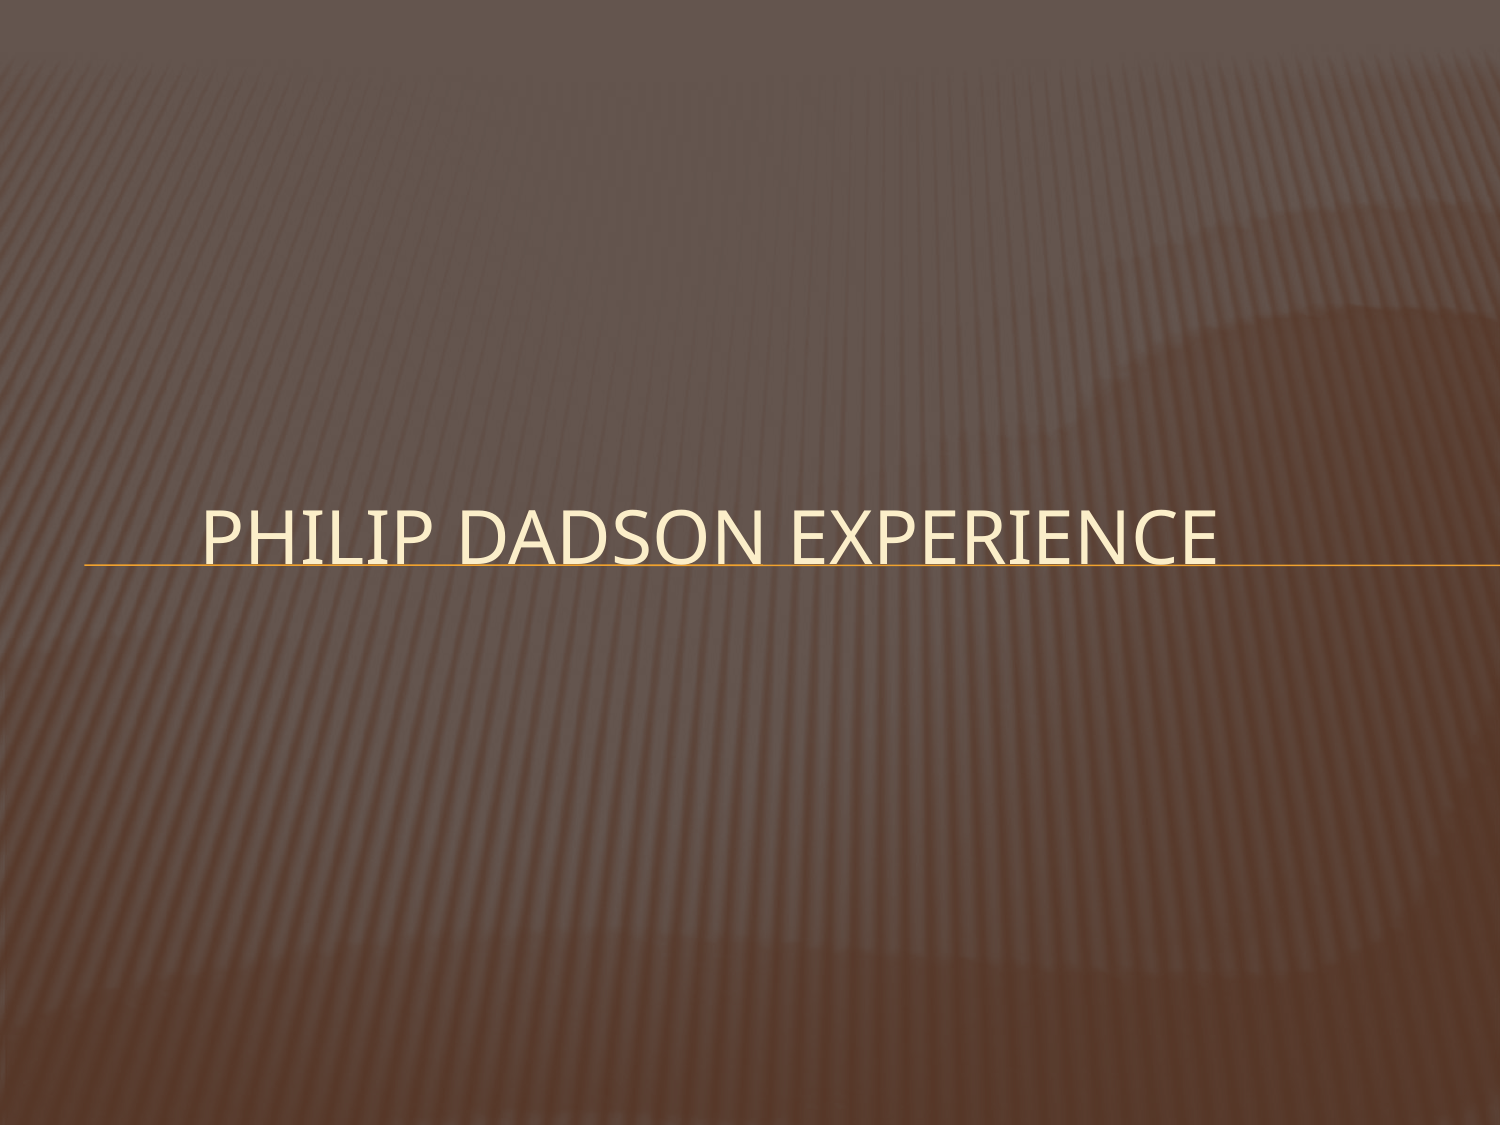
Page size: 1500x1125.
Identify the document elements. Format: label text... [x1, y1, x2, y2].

title PHILIP DADSON Experience [29, 482, 1256, 681]
